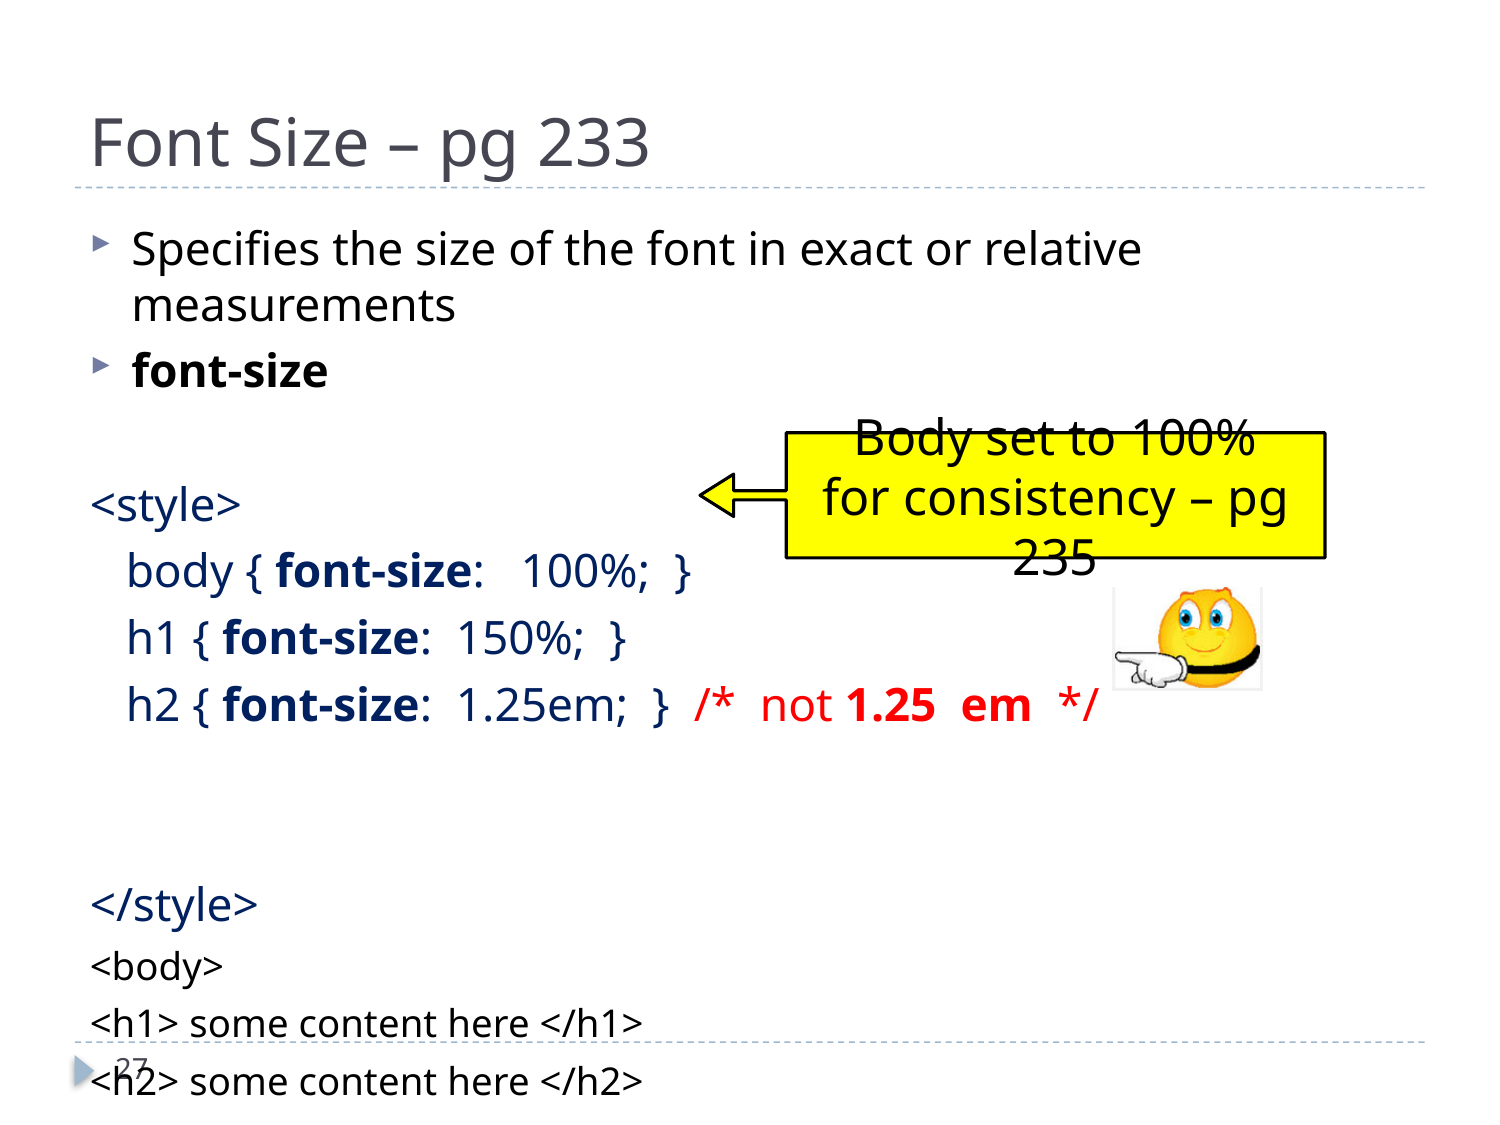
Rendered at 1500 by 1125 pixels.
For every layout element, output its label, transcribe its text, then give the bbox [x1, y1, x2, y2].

text_box Body set to 100% for consistency – pg 235 [698, 431, 1327, 560]
list Specifies the size of the font in exact or relative measurements font-size <style> body { font-size: 100%; } h1 { font-size: 150%; } h2 { font-size: 1.25em; } /* not 1.25 em */ </style> <body> <h1> some content here </h1> <h2> some content here </h2> [75, 212, 1425, 1113]
title Font Size – pg 233 [75, 24, 1425, 188]
picture [1112, 587, 1263, 691]
